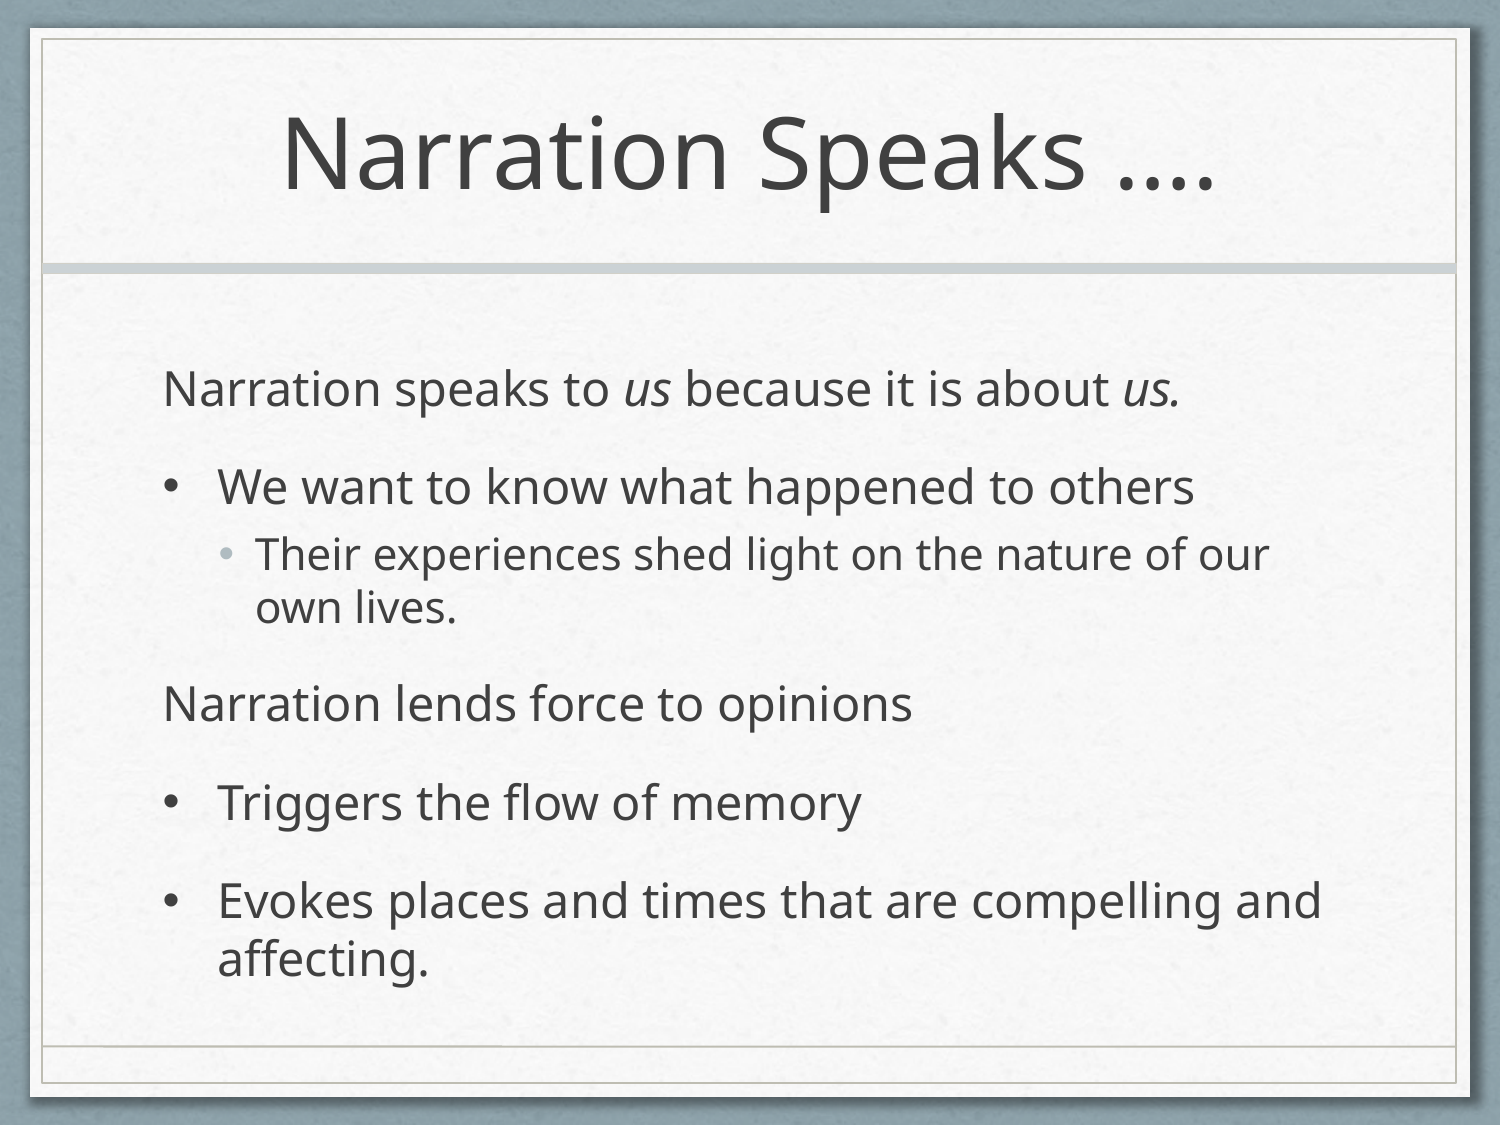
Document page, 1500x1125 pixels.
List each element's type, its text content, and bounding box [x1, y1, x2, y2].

title Narration Speaks …. [147, 40, 1353, 260]
list Narration speaks to us because it is about us. We want to know what happened to others Their experiences shed light on the nature of our own lives. Narration lends force to opinions Triggers the flow of memory Evokes places and times that are compelling and affecting. [147, 350, 1353, 995]
picture [30, 28, 1470, 1097]
